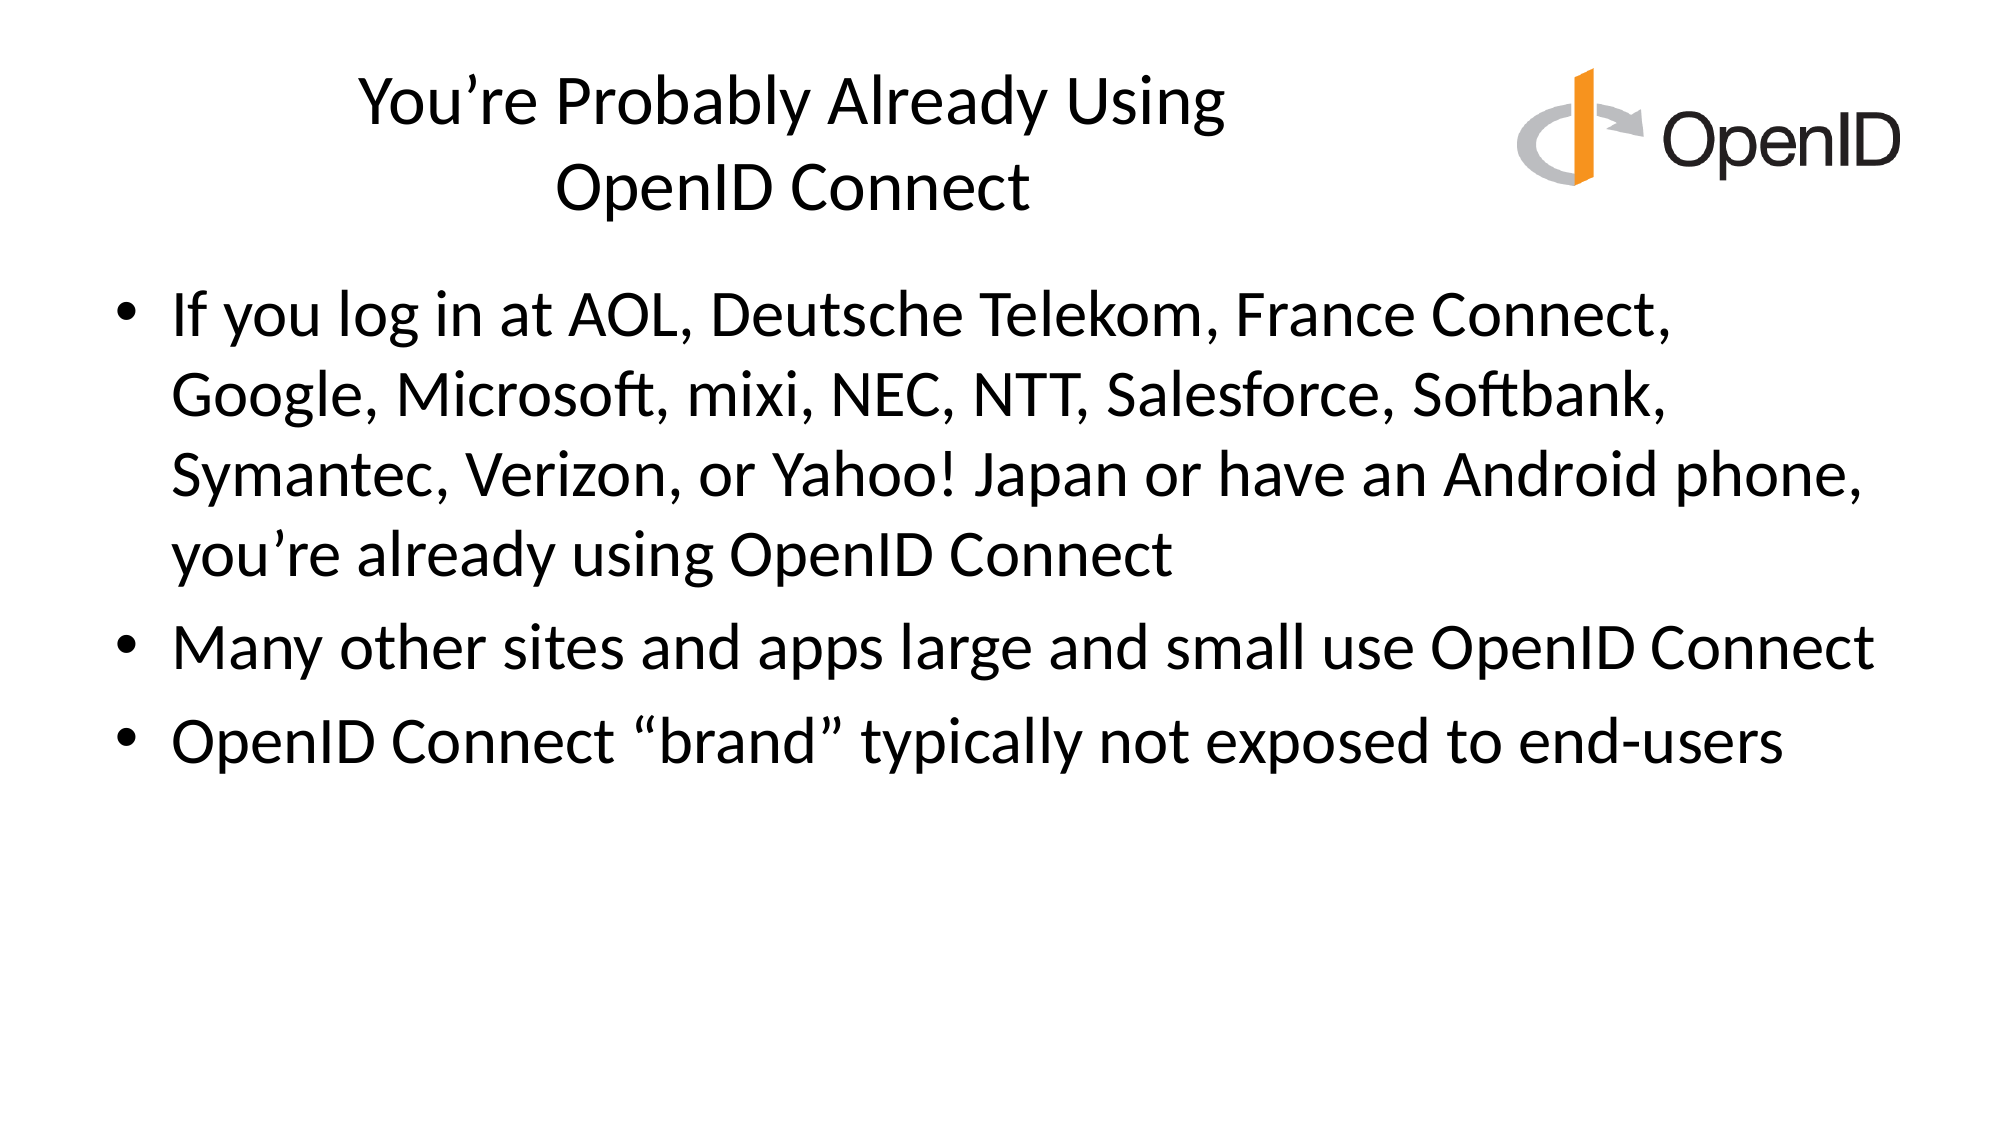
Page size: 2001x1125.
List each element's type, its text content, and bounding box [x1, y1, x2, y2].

list If you log in at AOL, Deutsche Telekom, France Connect, Google, Microsoft, mixi, NEC, NTT, Salesforce, Softbank, Symantec, Verizon, or Yahoo! Japan or have an Android phone, you’re already using OpenID Connect Many other sites and apps large and small use OpenID Connect OpenID Connect “brand” typically not exposed to end-users [99, 262, 1900, 1035]
picture [1486, 44, 1936, 224]
title You’re Probably Already Using OpenID Connect [99, 45, 1487, 233]
